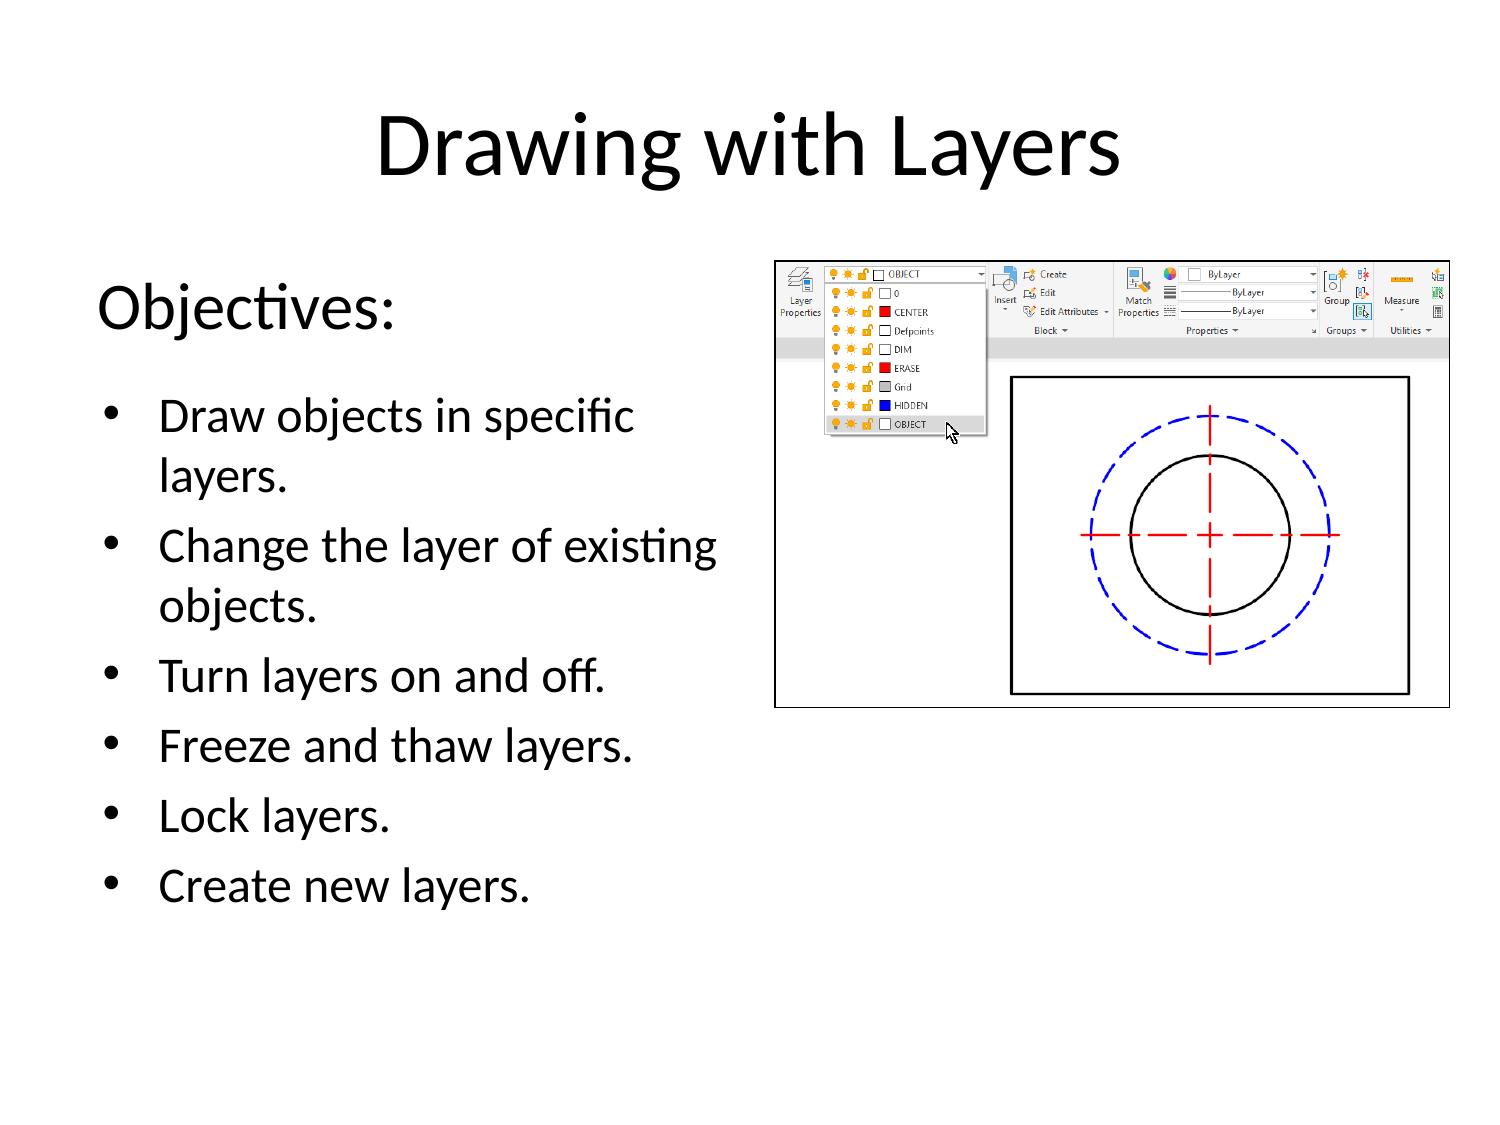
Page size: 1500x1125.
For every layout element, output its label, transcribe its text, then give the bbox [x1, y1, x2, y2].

text_box Objectives: [37, 237, 413, 350]
title Drawing with Layers [75, 45, 1425, 233]
picture [774, 260, 1451, 708]
list Draw objects in specific layers. Change the layer of existing objects. Turn layers on and off. Freeze and thaw layers. Lock layers. Create new layers. [87, 375, 788, 1075]
